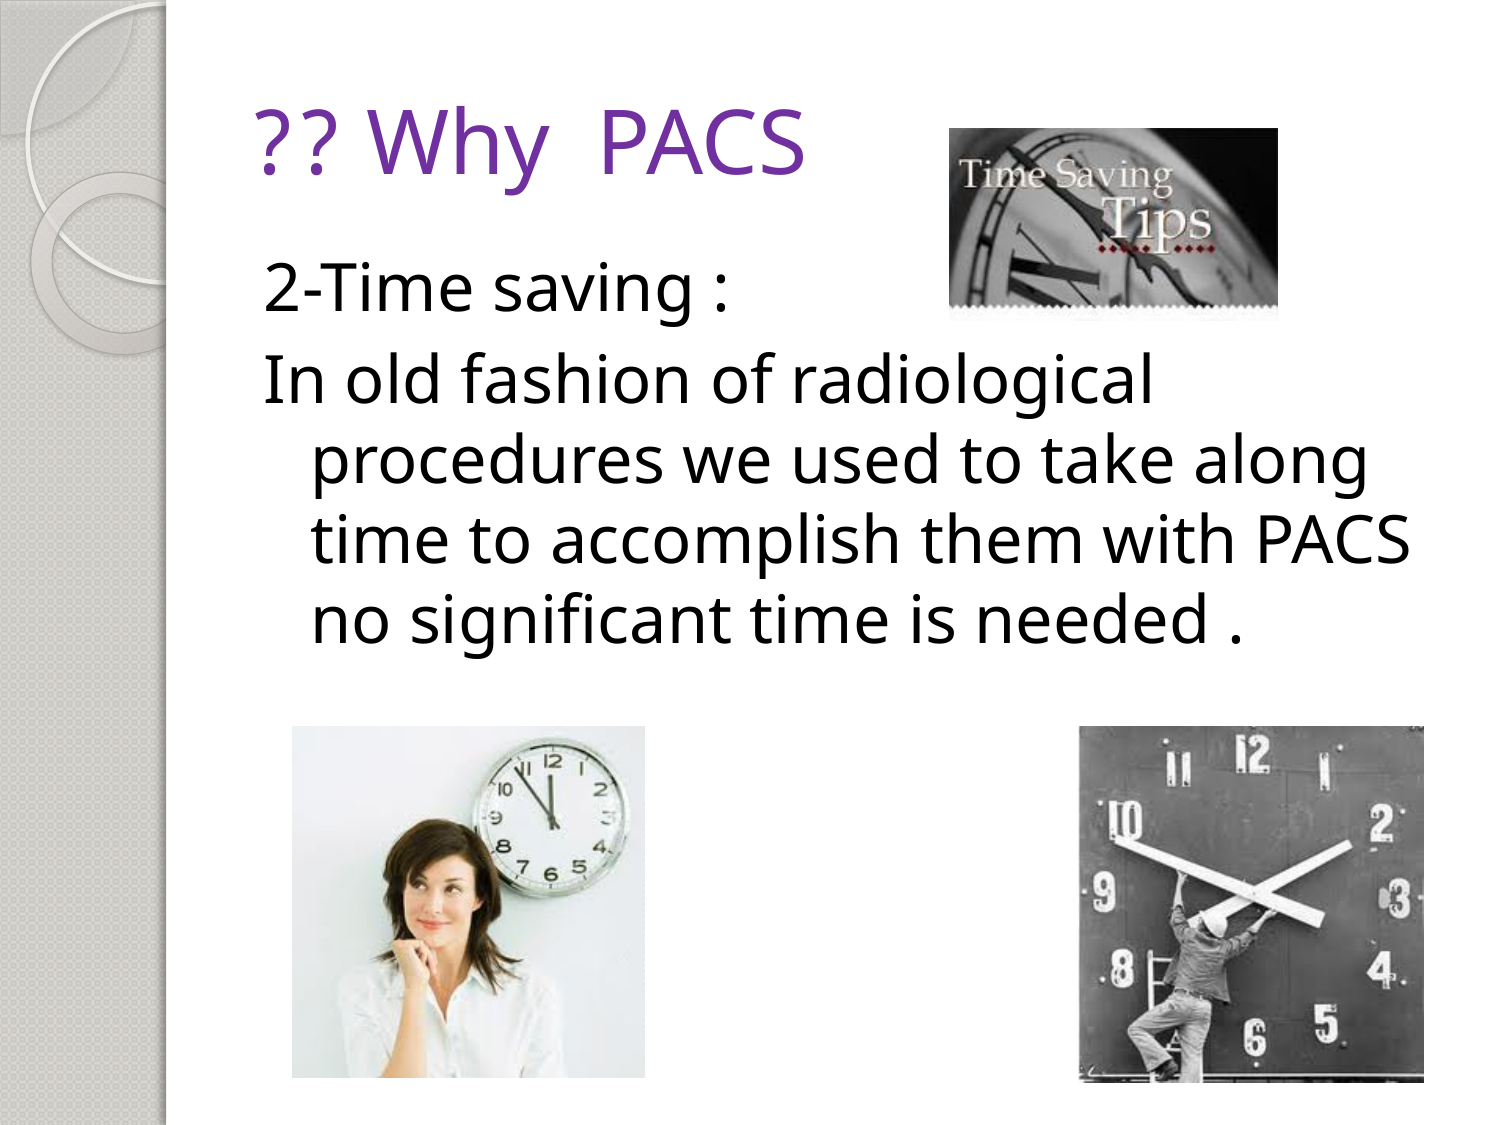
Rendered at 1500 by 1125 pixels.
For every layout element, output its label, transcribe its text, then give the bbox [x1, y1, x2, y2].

title Why PACS ?? [235, 45, 1466, 233]
picture [1077, 726, 1424, 1084]
list 2-Time saving : In old fashion of radiological procedures we used to take along time to accomplish them with PACS no significant time is needed . [235, 237, 1466, 1025]
picture [292, 726, 645, 1079]
picture [948, 128, 1278, 322]
